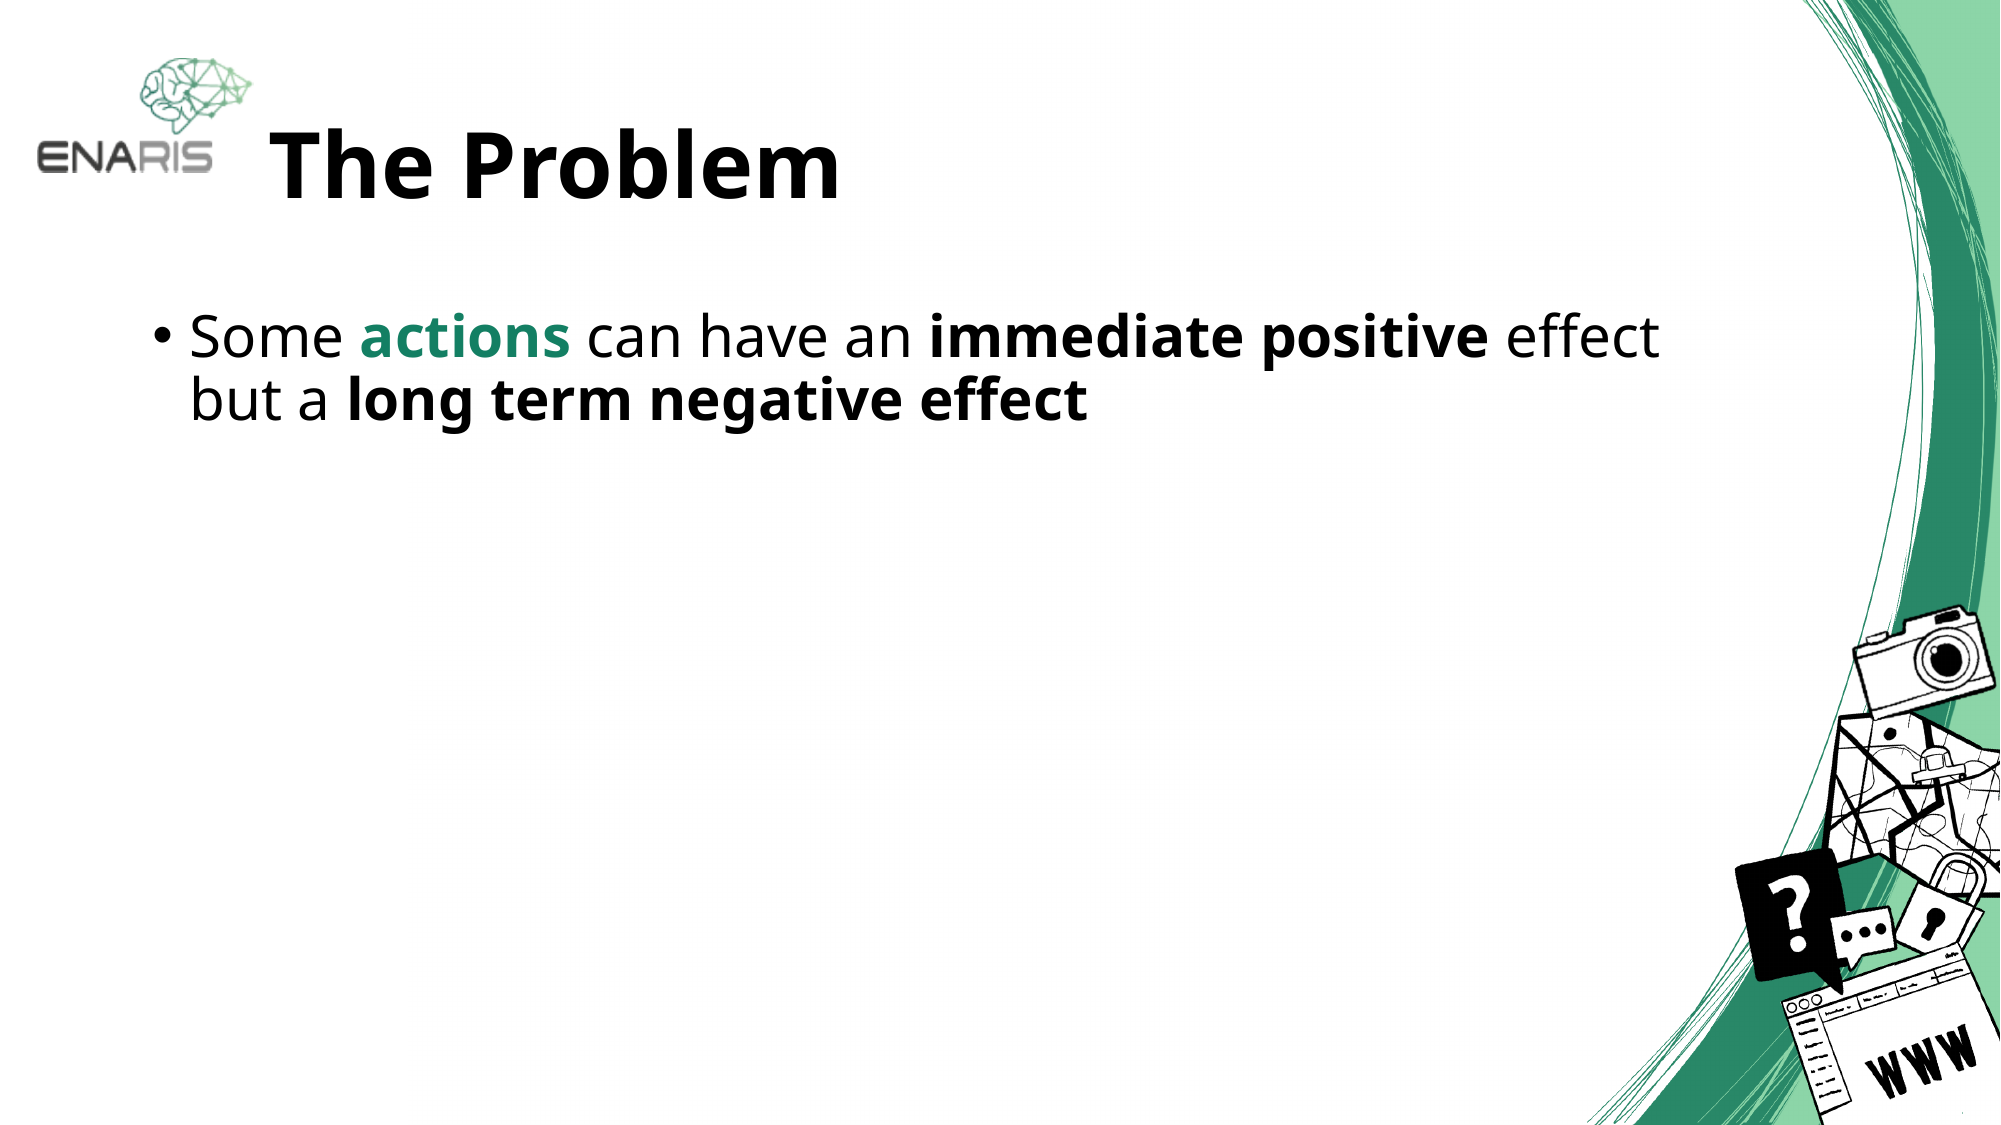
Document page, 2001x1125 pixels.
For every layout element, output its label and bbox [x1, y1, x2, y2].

picture [408, 0, 2000, 1125]
title [253, 59, 1863, 278]
picture [37, 58, 254, 173]
list [137, 299, 1728, 1014]
